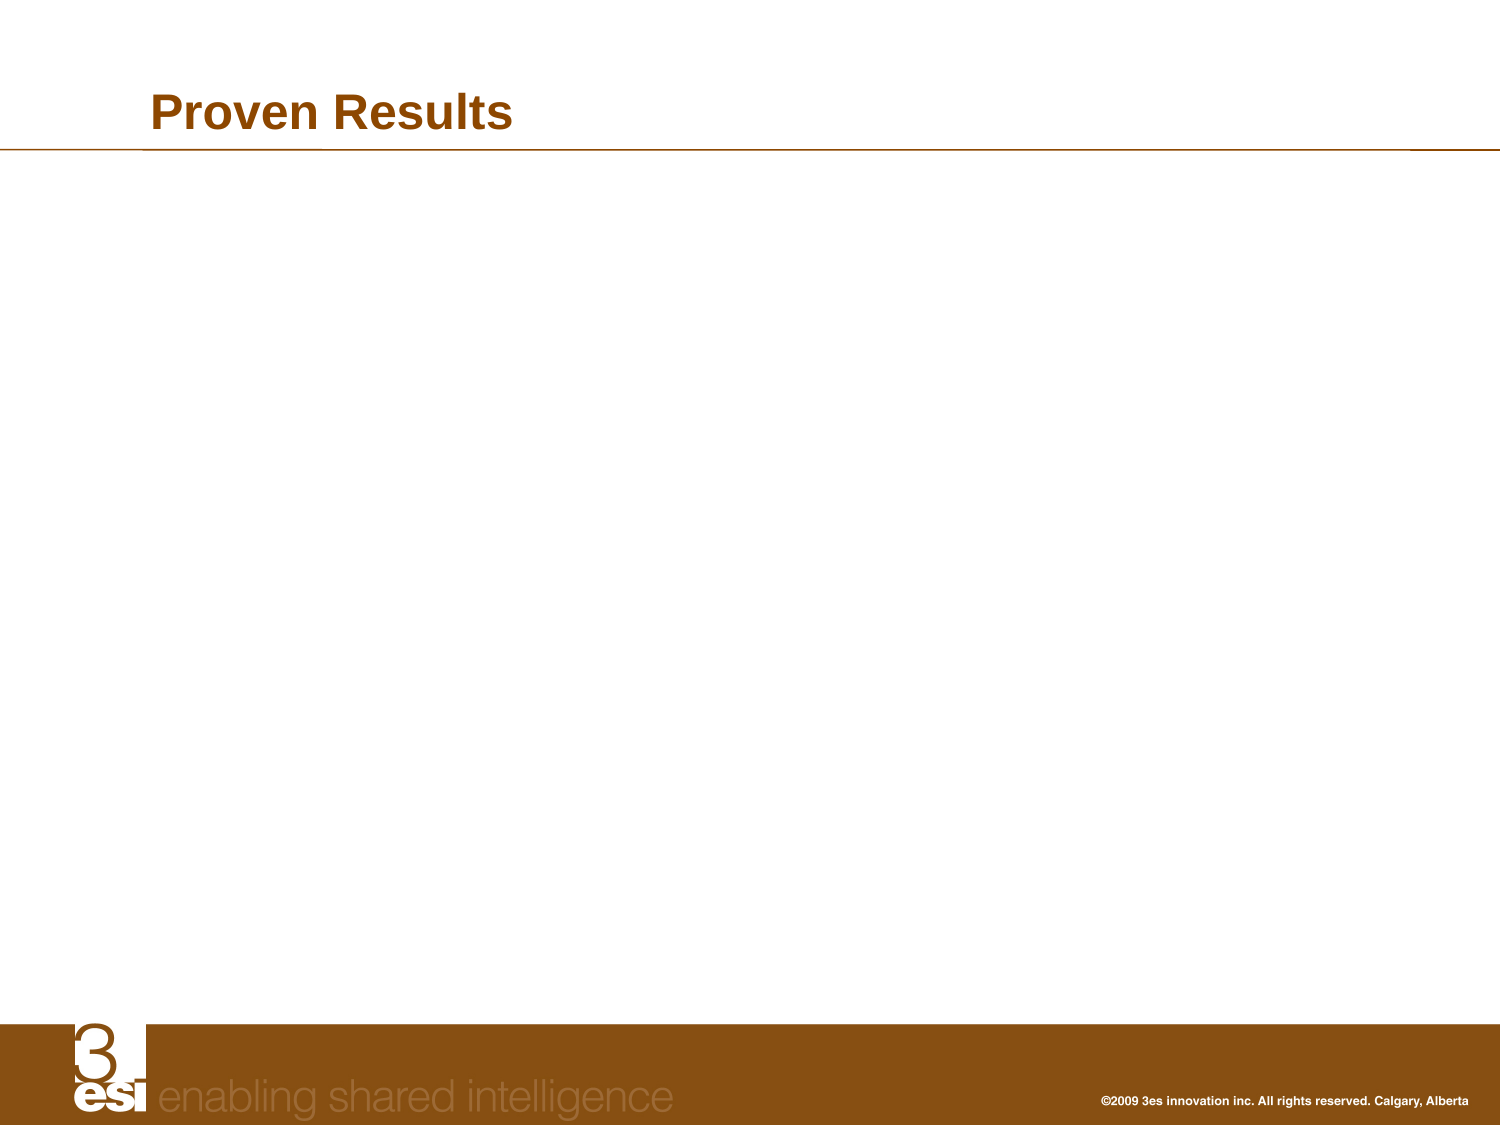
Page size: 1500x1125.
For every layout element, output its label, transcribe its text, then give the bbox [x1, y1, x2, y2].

title Proven Results [0, 27, 1500, 141]
picture [0, 1021, 1500, 1125]
